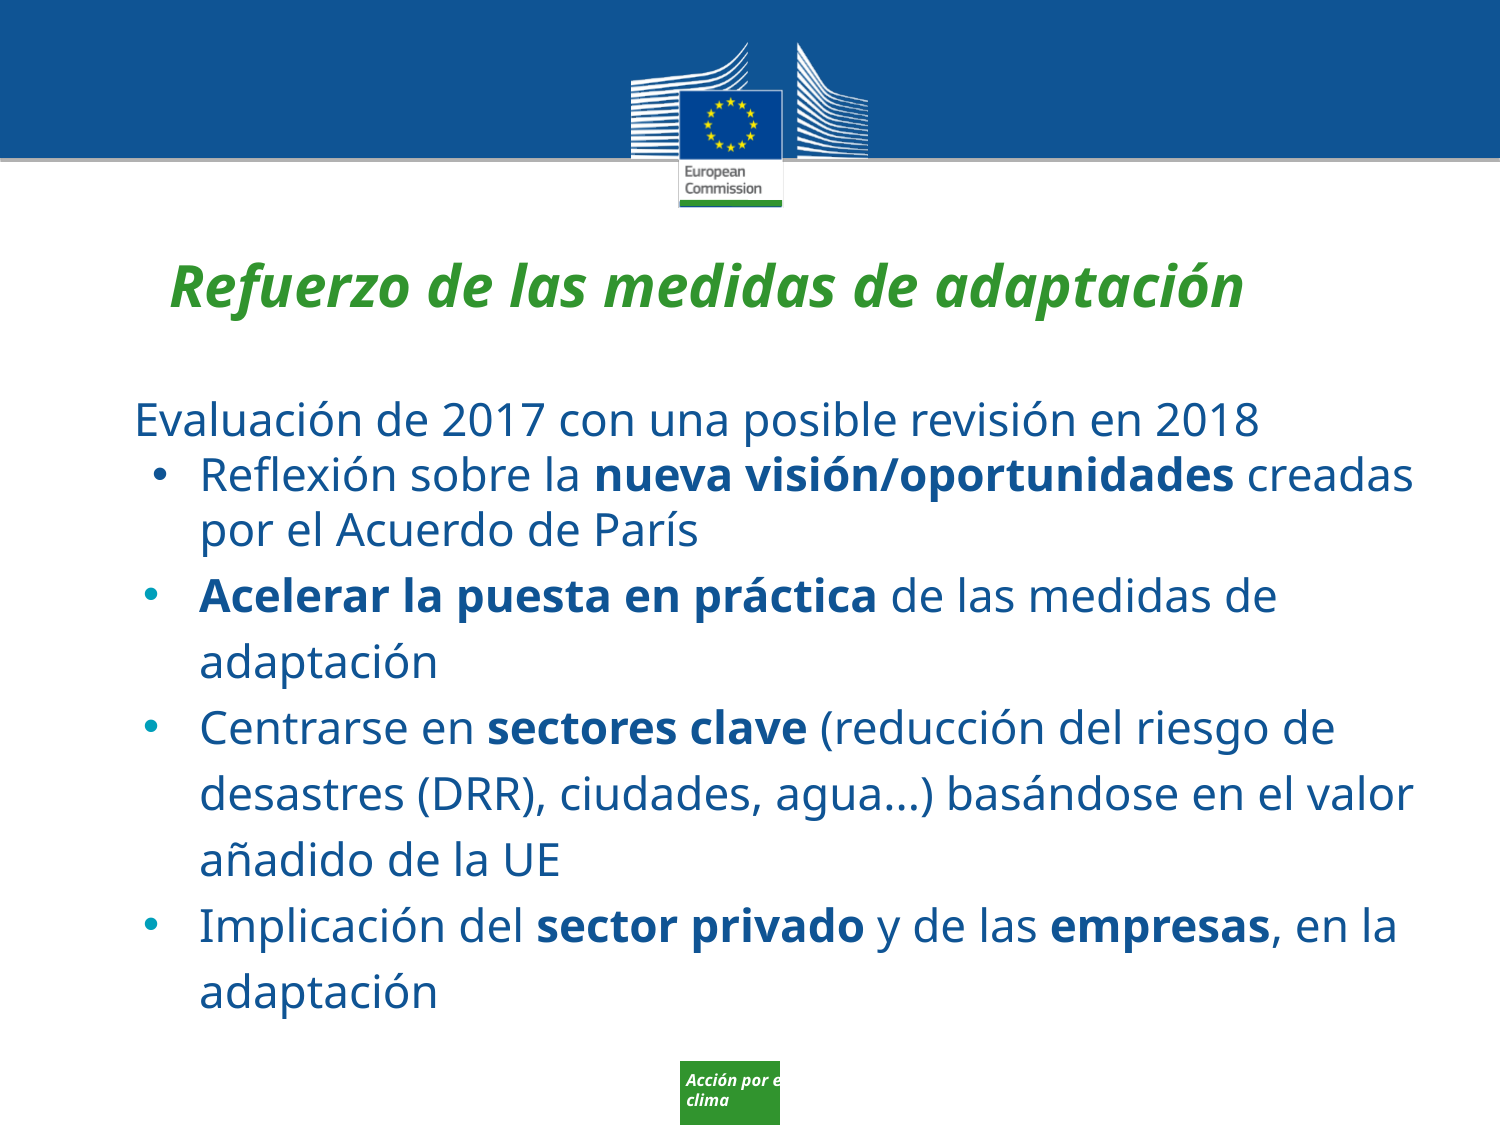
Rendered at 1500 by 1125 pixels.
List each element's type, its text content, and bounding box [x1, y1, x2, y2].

picture [631, 42, 868, 206]
text_box Refuerzo de las medidas de adaptación [0, 206, 1416, 361]
text_box Evaluación de 2017 con una posible revisión en 2018 Reflexión sobre la nueva visión/oportunidades creadas por el Acuerdo de París Acelerar la puesta en práctica de las medidas de adaptación Centrarse en sectores clave (reducción del riesgo de desastres (DRR), ciudades, agua...) basándose en el valor añadido de la UE Implicación del sector privado y de las empresas, en la adaptación [62, 338, 1435, 1087]
